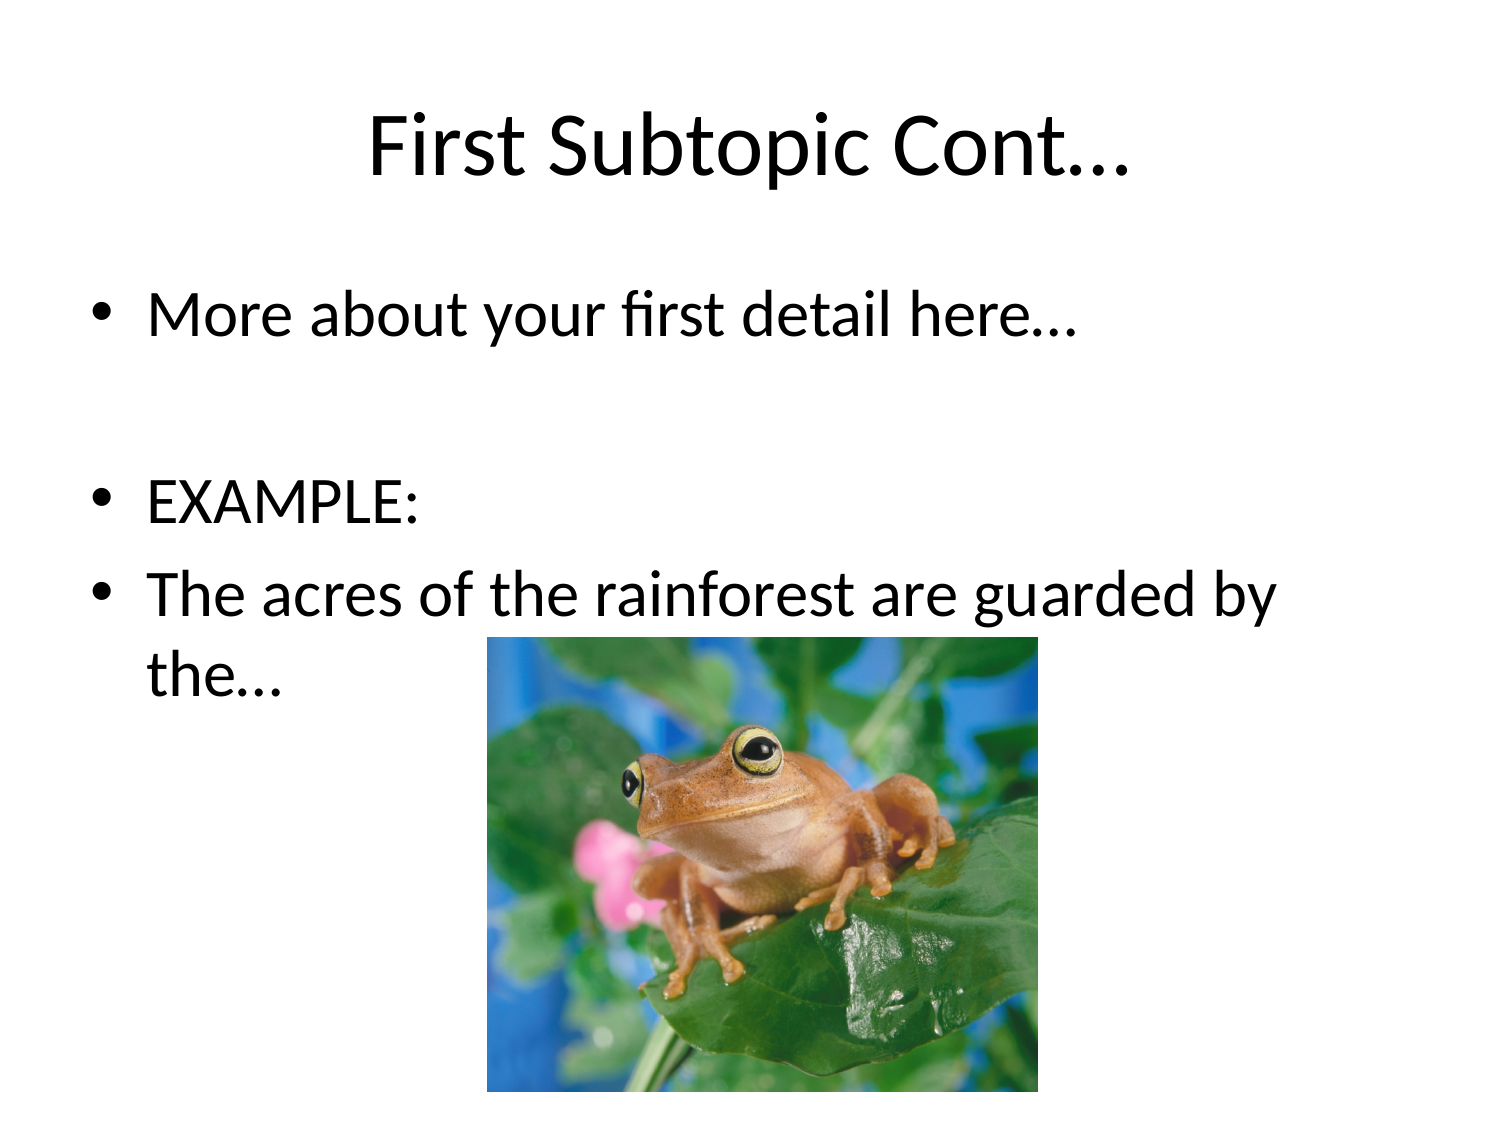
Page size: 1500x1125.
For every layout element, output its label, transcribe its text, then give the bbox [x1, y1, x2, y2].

list More about your first detail here… EXAMPLE: The acres of the rainforest are guarded by the… [75, 262, 1425, 1005]
picture [487, 637, 1038, 1092]
title First Subtopic Cont… [75, 45, 1425, 233]
